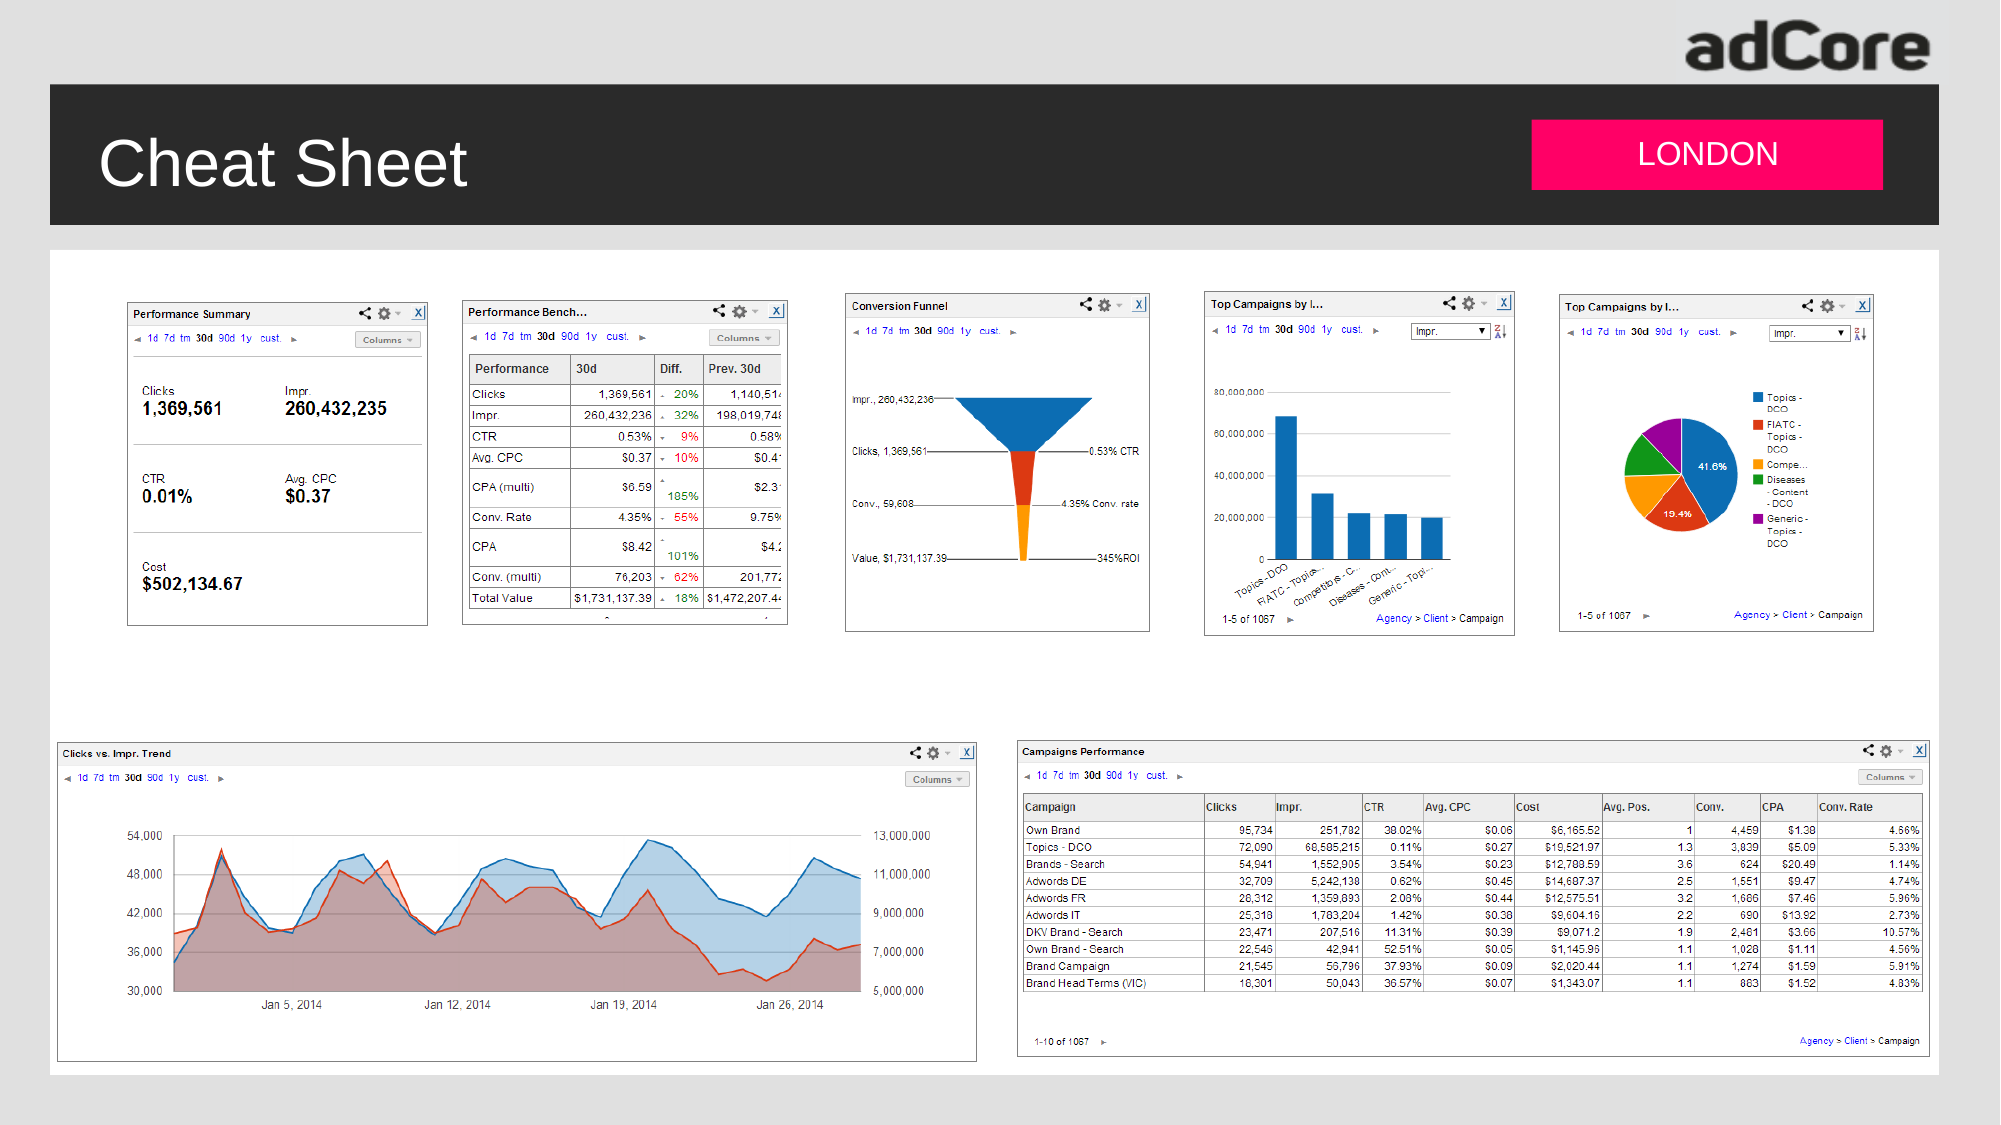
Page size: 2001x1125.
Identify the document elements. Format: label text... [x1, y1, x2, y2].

picture [122, 298, 433, 632]
list Cheat Sheet [83, 112, 1450, 200]
picture [1556, 290, 1877, 635]
picture [55, 737, 983, 1067]
picture [459, 296, 793, 630]
picture [1199, 290, 1520, 641]
picture [1676, 0, 1949, 85]
picture [1012, 737, 1933, 1059]
list LONDON [1533, 125, 1884, 188]
picture [841, 290, 1153, 635]
